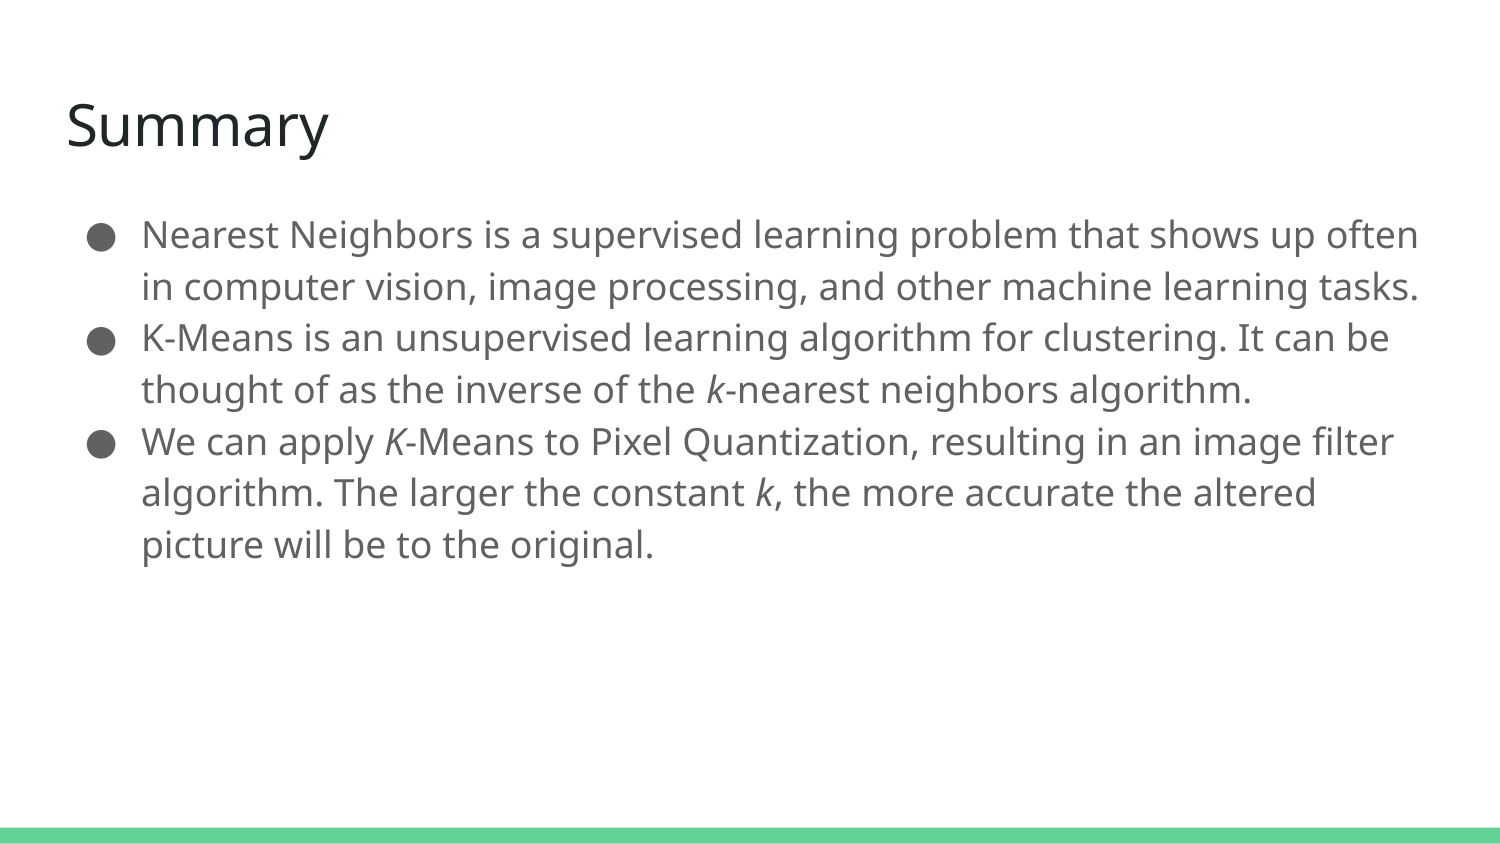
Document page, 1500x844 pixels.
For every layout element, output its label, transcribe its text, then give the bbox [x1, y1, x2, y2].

list Nearest Neighbors is a supervised learning problem that shows up often in computer vision, image processing, and other machine learning tasks. K-Means is an unsupervised learning algorithm for clustering. It can be thought of as the inverse of the k-nearest neighbors algorithm. We can apply K-Means to Pixel Quantization, resulting in an image filter algorithm. The larger the constant k, the more accurate the altered picture will be to the original. [51, 189, 1449, 750]
title Summary [51, 72, 1449, 167]
